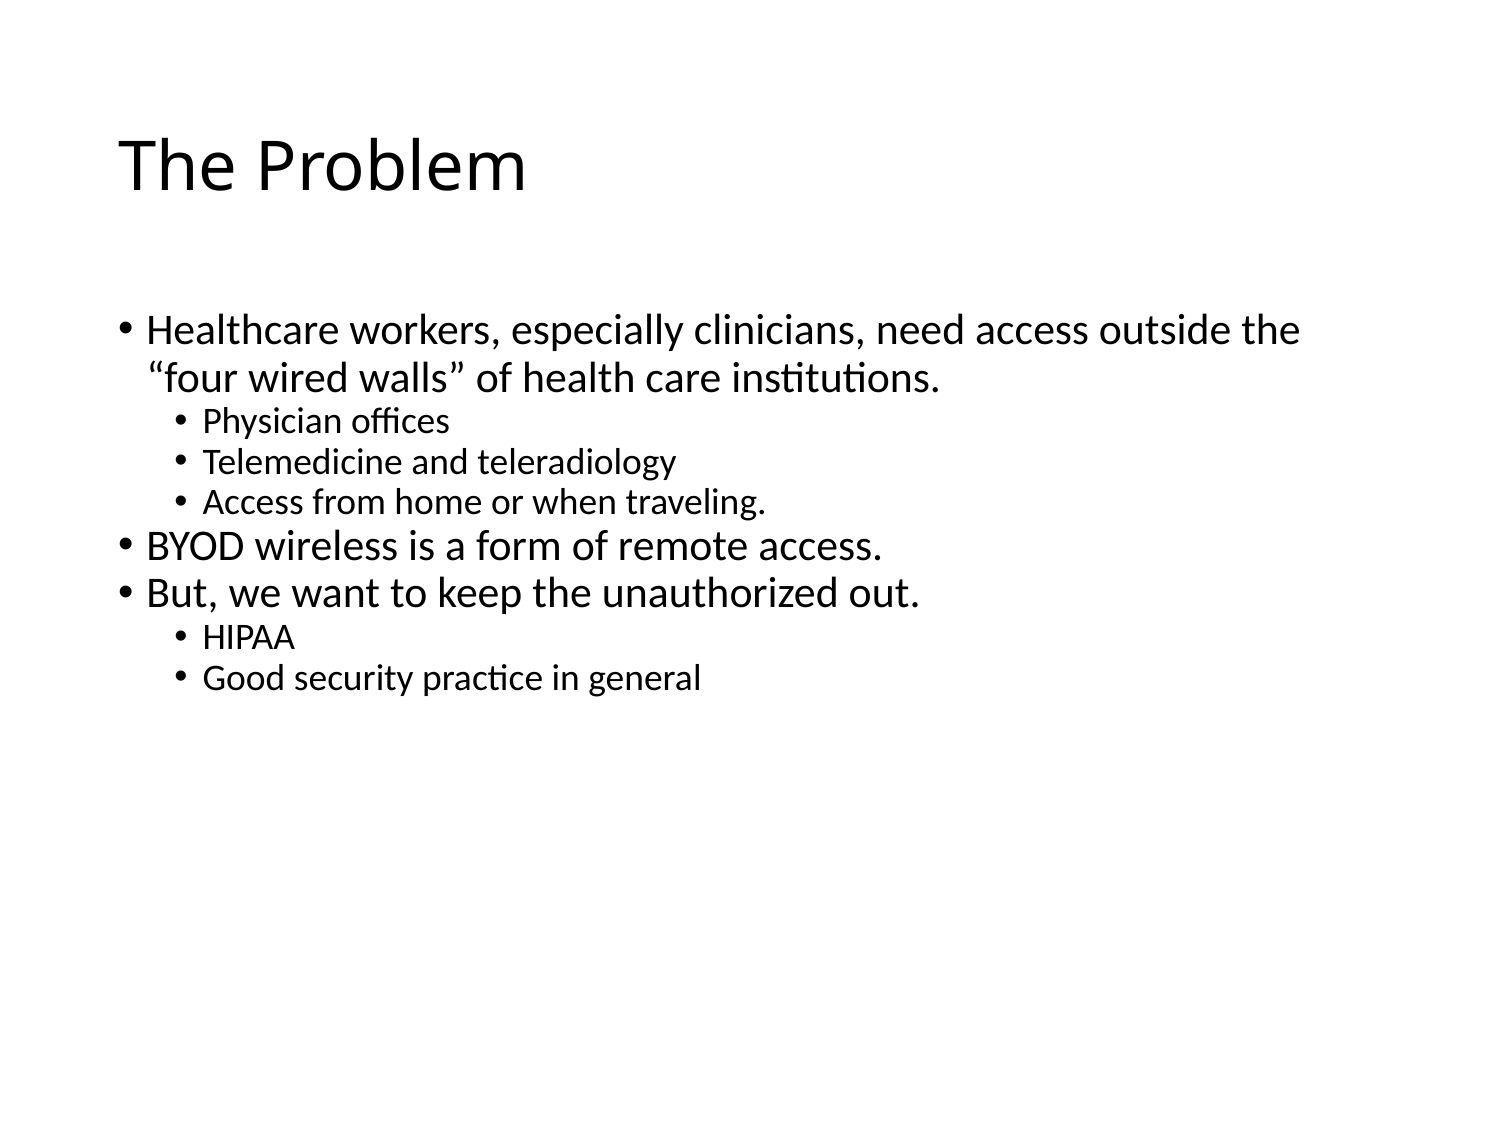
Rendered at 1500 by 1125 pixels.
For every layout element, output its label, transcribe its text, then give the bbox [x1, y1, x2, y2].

title The Problem [103, 59, 1397, 278]
list Healthcare workers, especially clinicians, need access outside the “four wired walls” of health care institutions. Physician offices Telemedicine and teleradiology Access from home or when traveling. BYOD wireless is a form of remote access. But, we want to keep the unauthorized out. HIPAA Good security practice in general [103, 299, 1397, 1014]
